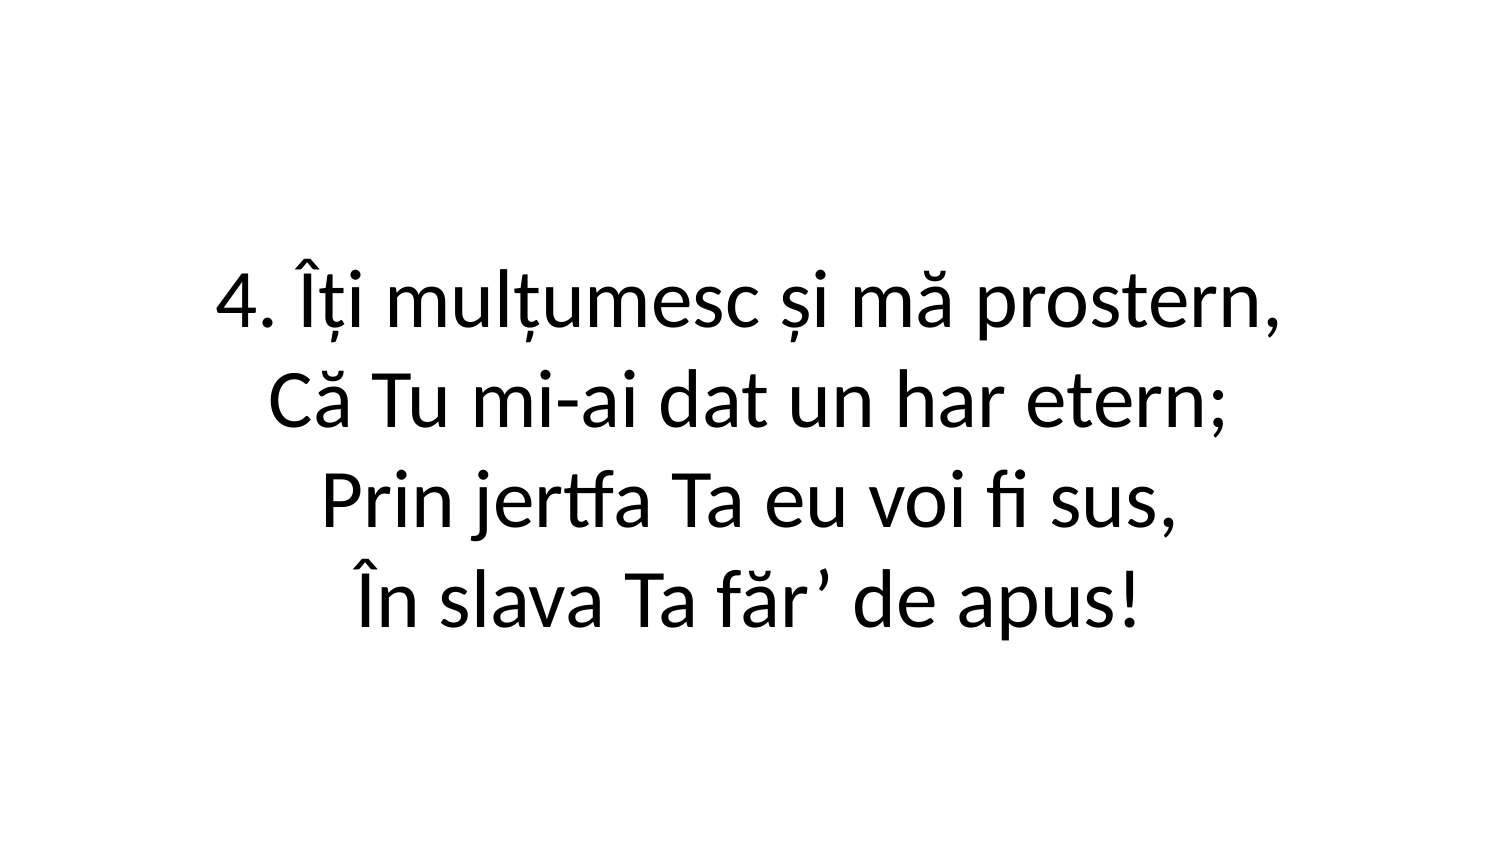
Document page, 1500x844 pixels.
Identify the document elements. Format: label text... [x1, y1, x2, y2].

text_box 4. Îți mulțumesc și mă prostern, Că Tu mi-ai dat un har etern; Prin jertfa Ta eu voi fi sus, În slava Ta făr’ de apus! [200, 192, 1300, 652]
